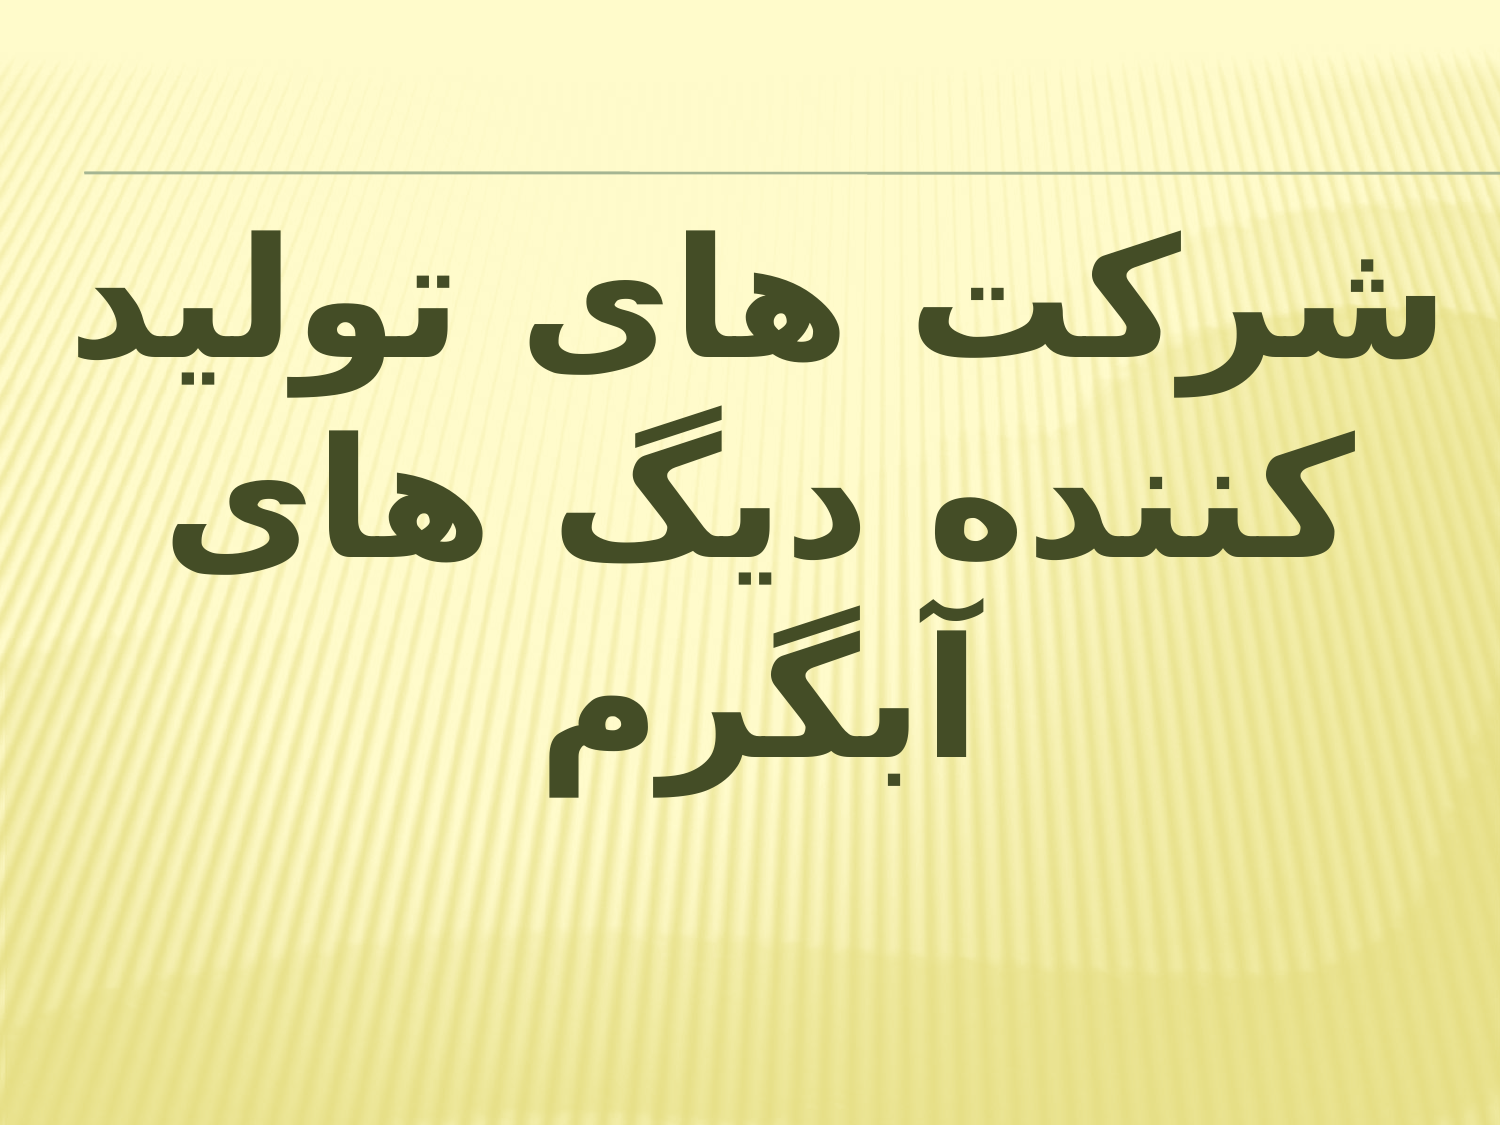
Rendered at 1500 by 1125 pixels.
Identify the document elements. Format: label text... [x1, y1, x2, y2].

title شرکت های تولید کننده دیگ های آبگرم [46, 421, 1472, 560]
